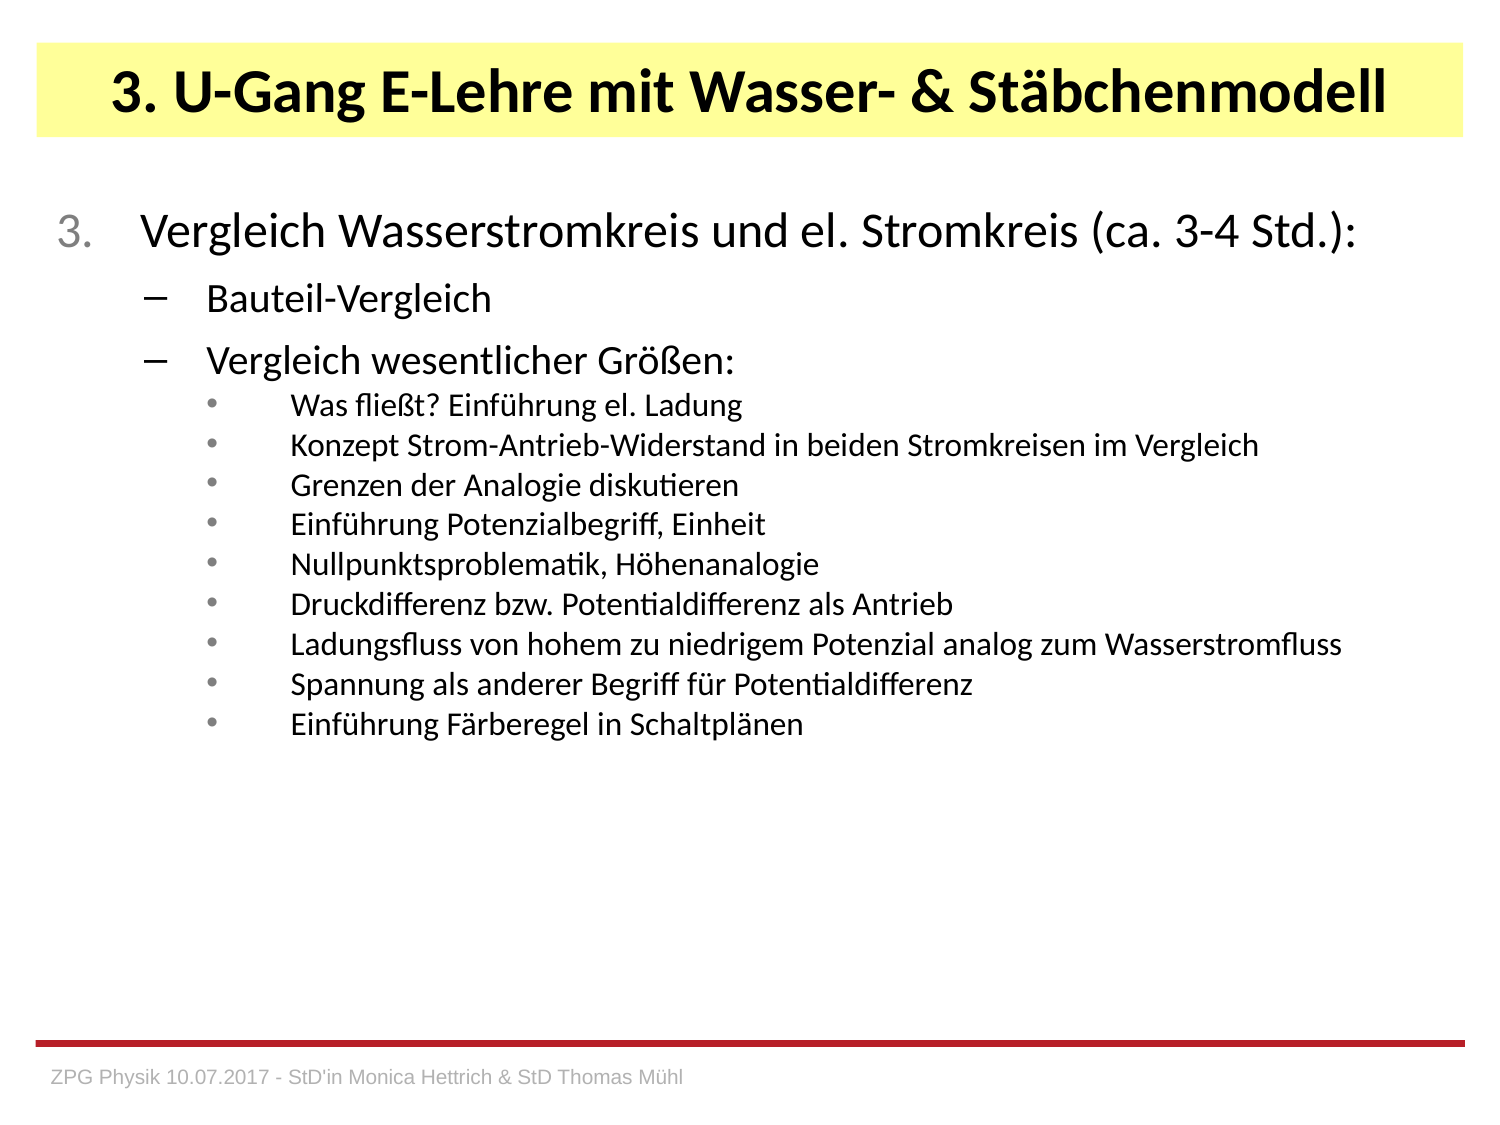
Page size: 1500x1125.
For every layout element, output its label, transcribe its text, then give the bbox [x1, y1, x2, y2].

title 3. U-Gang E-Lehre mit Wasser- & Stäbchenmodell [41, 42, 1459, 149]
list Vergleich Wasserstromkreis und el. Stromkreis (ca. 3-4 Std.): Bauteil-Vergleich Vergleich wesentlicher Größen: Was fließt? Einführung el. Ladung Konzept Strom-Antrieb-Widerstand in beiden Stromkreisen im Vergleich Grenzen der Analogie diskutieren Einführung Potenzialbegriff, Einheit Nullpunktsproblematik, Höhenanalogie Druckdifferenz bzw. Potentialdifferenz als Antrieb Ladungsfluss von hohem zu niedrigem Potenzial analog zum Wasserstromfluss Spannung als anderer Begriff für Potentialdifferenz Einführung Färberegel in Schaltplänen [41, 190, 1459, 1024]
footer ZPG Physik 10.07.2017 - StD'in Monica Hettrich & StD Thomas Mühl [35, 1045, 768, 1106]
